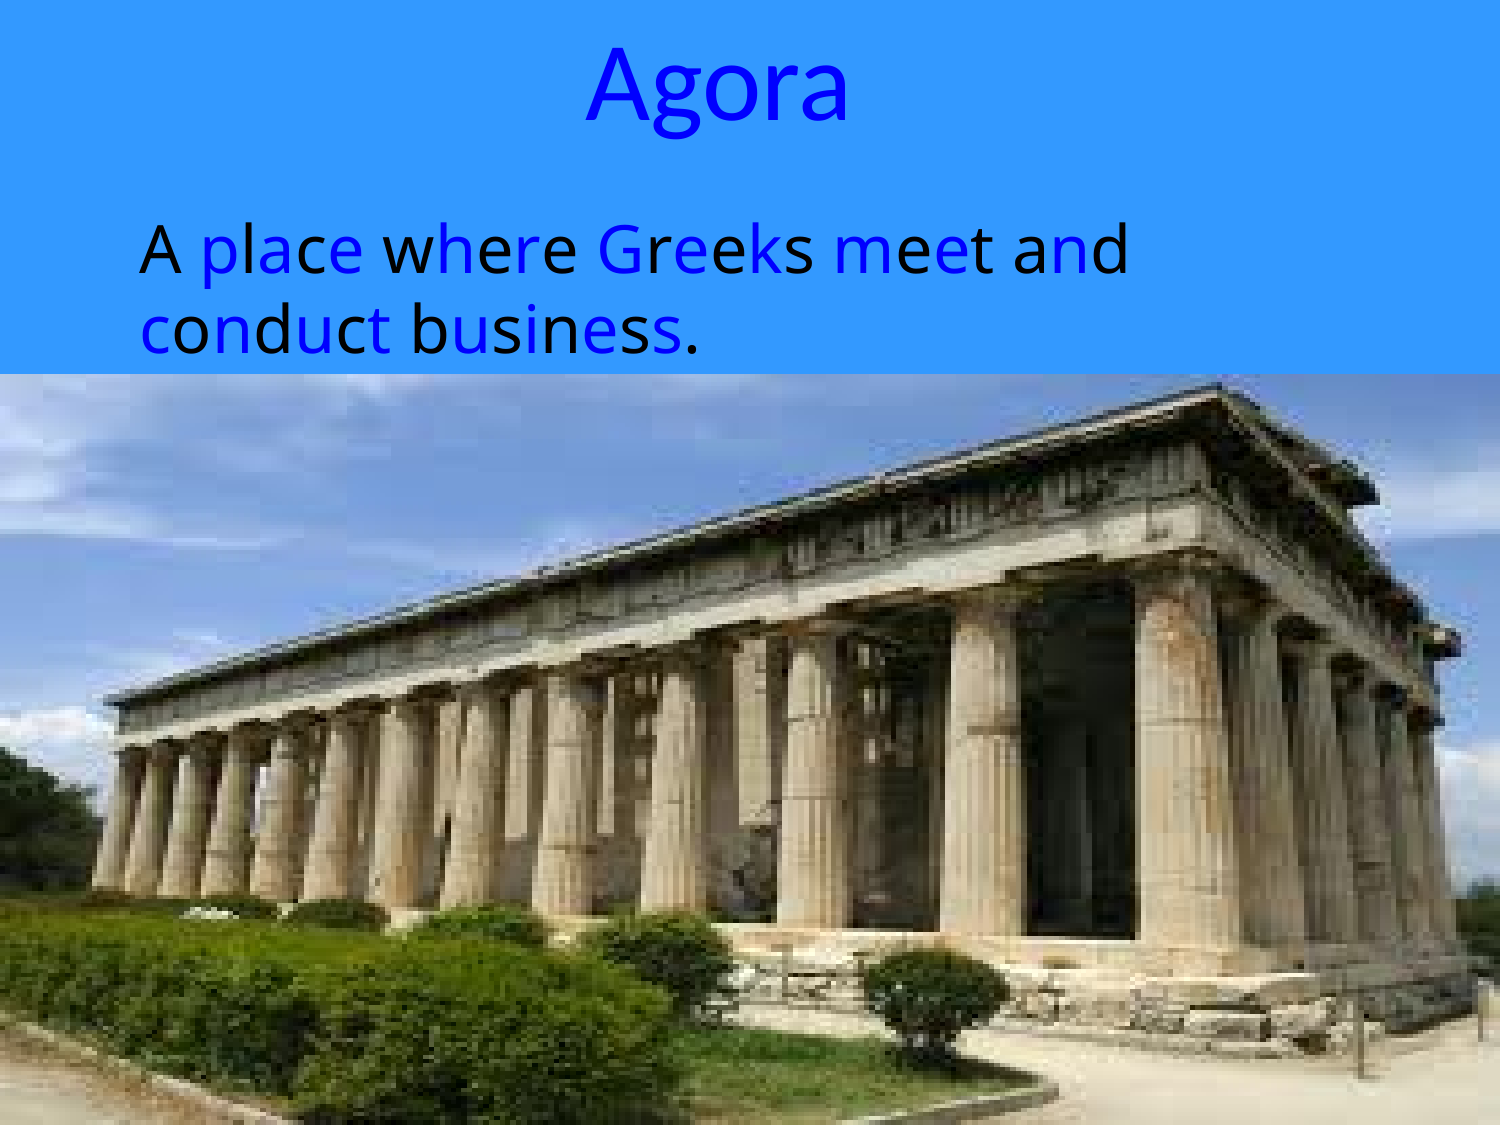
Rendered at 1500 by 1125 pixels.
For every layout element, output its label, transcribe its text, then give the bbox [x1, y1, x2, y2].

title Agora [412, 0, 1026, 151]
picture [0, 374, 1500, 1125]
text_box A place where Greeks meet and conduct business. [124, 199, 1400, 373]
